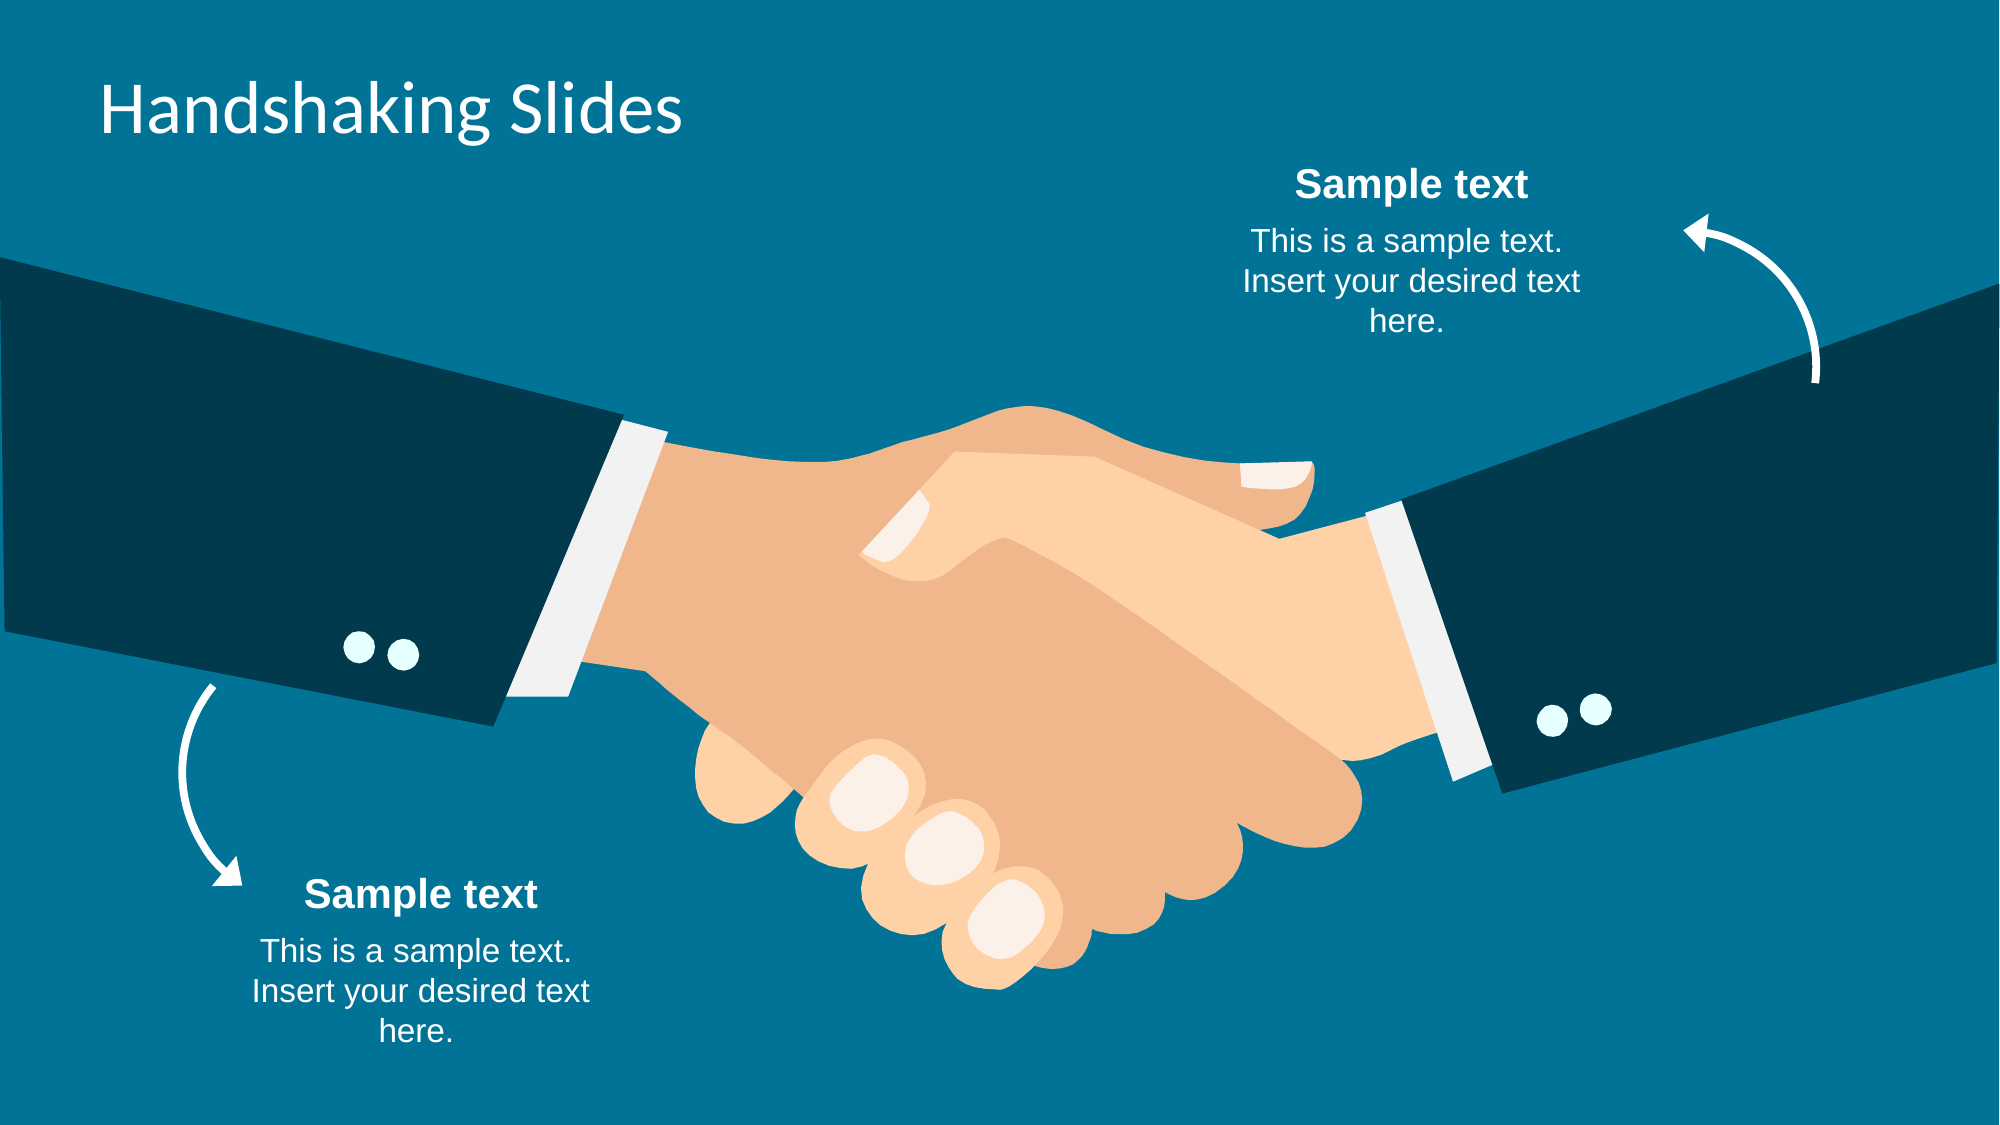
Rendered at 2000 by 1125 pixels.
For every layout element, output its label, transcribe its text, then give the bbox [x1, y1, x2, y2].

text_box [220, 859, 622, 1059]
text_box [1682, 220, 1761, 256]
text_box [1210, 149, 1613, 349]
picture [1696, 215, 1764, 256]
title Handshaking Slides [99, 45, 1900, 162]
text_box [0, 256, 2000, 991]
